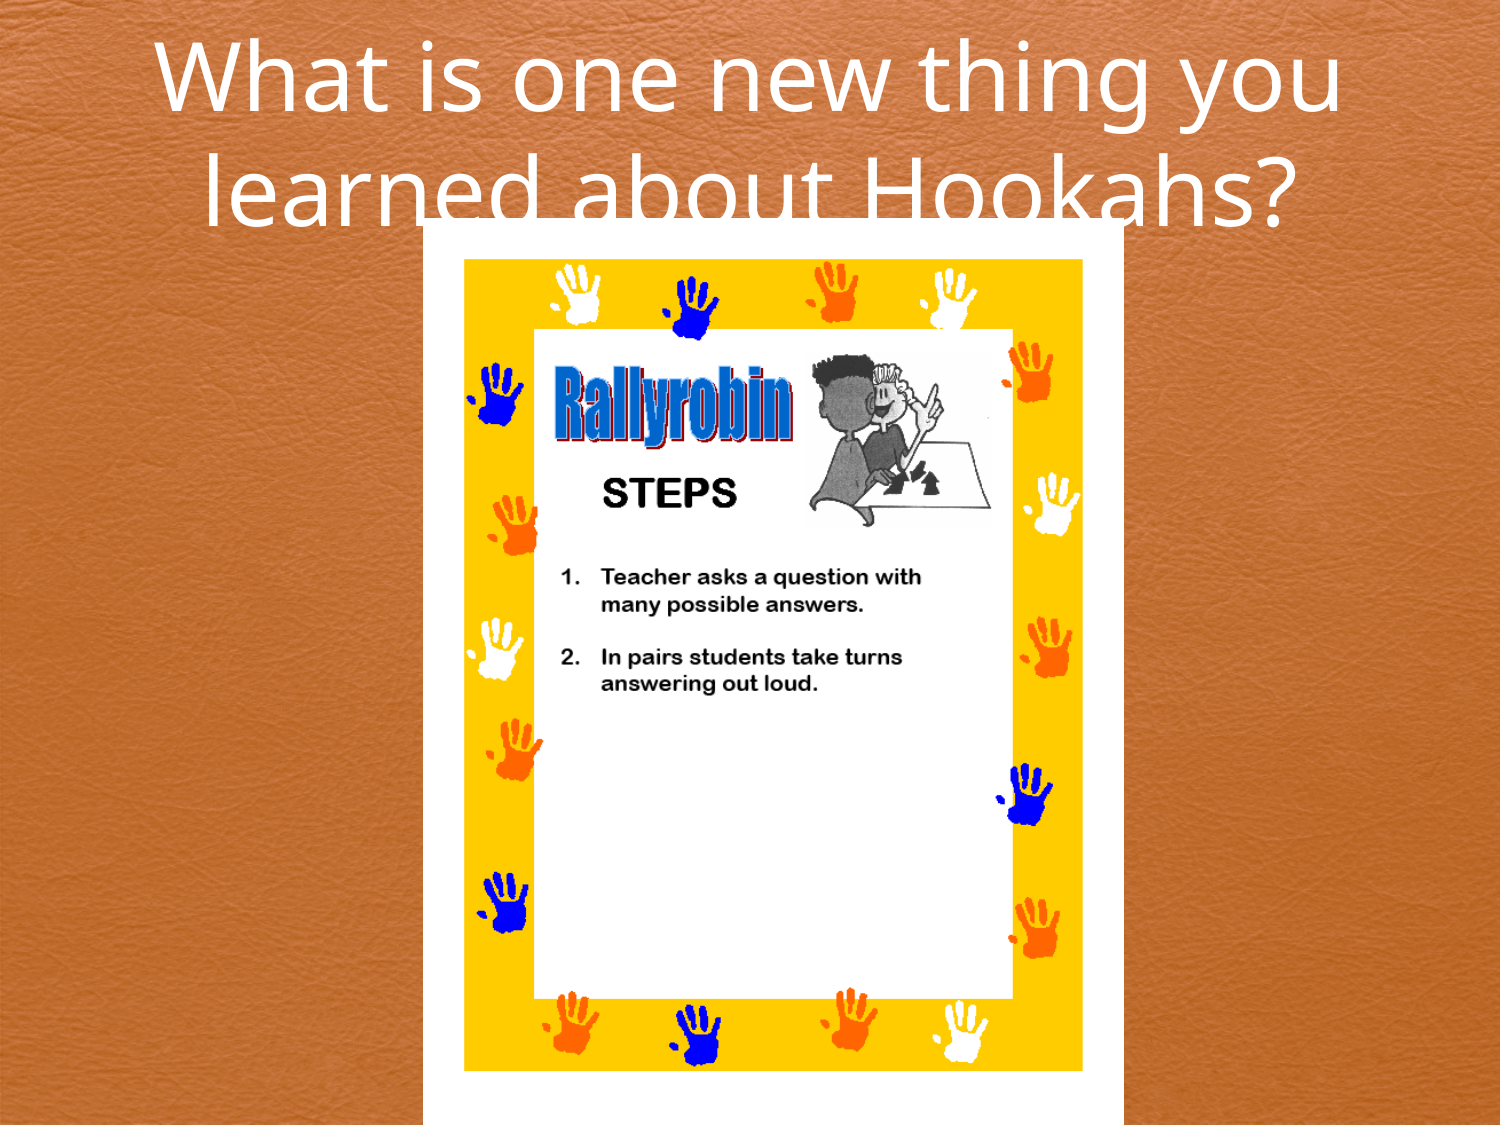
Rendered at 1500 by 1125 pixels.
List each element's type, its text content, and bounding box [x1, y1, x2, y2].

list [422, 216, 1126, 1125]
title What is one new thing you learned about Hookahs? [81, 15, 1419, 254]
